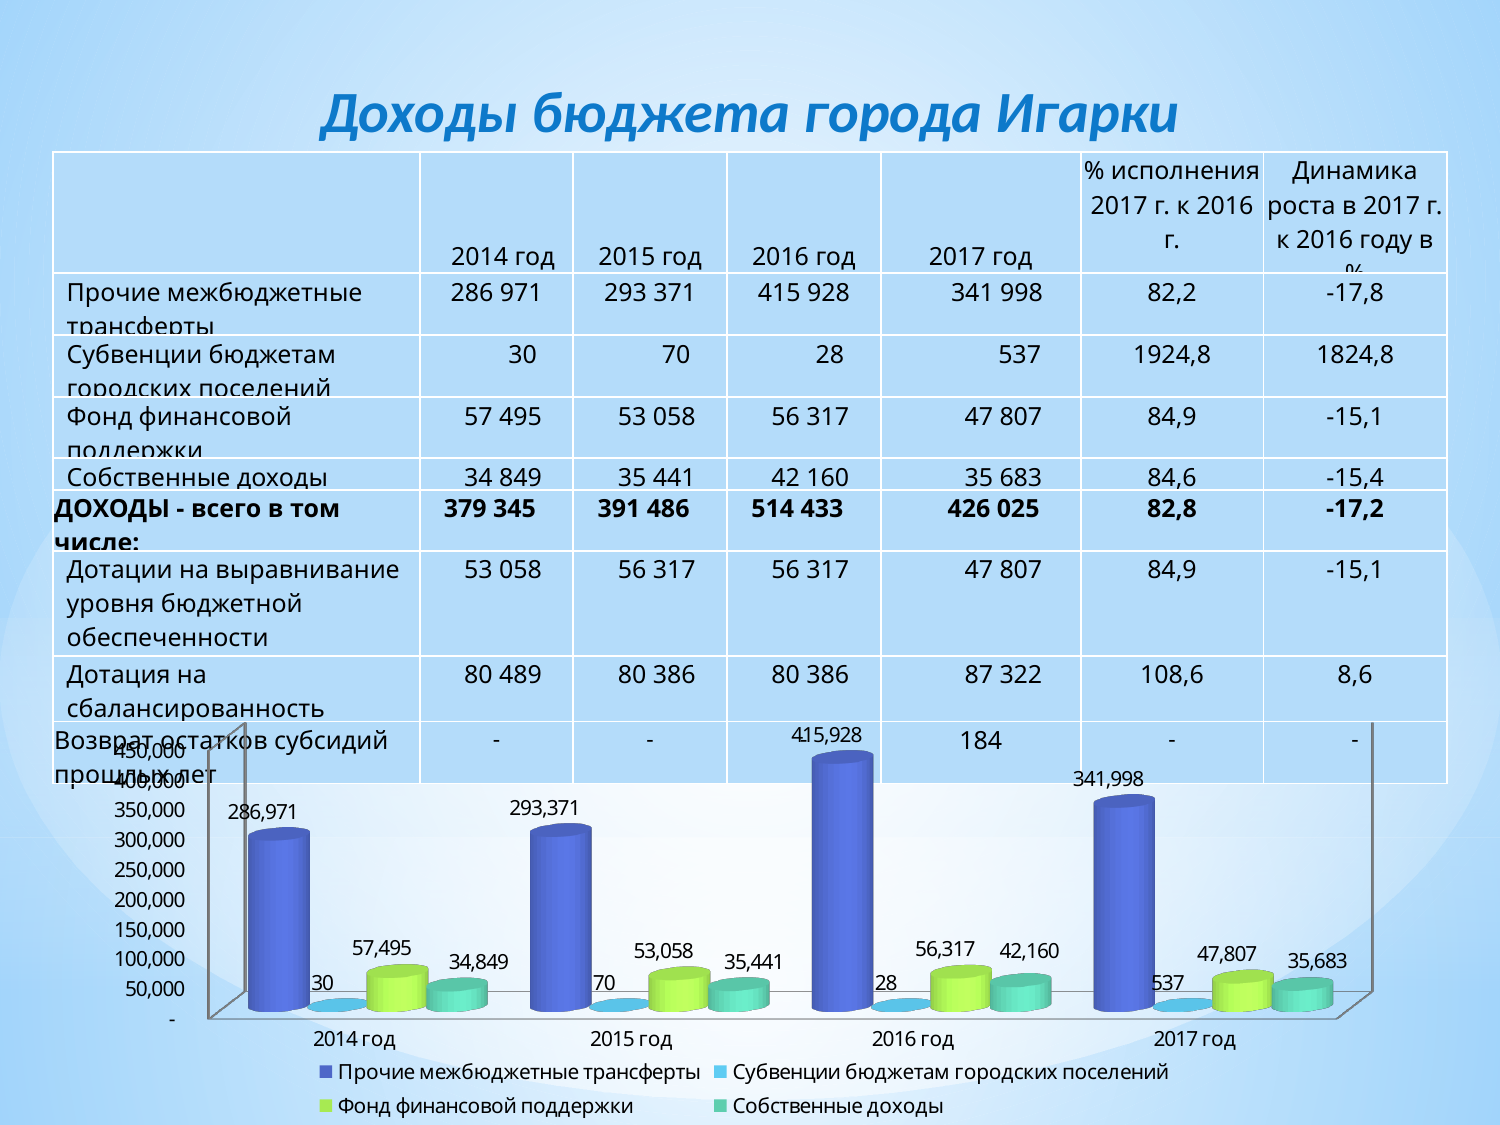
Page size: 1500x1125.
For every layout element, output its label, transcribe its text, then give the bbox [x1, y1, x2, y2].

table_cell 1824,8 [1264, 336, 1446, 396]
table_cell 84,9 [1082, 398, 1263, 457]
table_cell 56 317 [728, 398, 880, 457]
table_header 2017 год [882, 153, 1080, 272]
table_cell Дотации на выравнивание уровня бюджетной обеспеченности [54, 552, 419, 655]
table_cell Собственные доходы [54, 459, 419, 489]
table_cell Дотация на сбалансированность [54, 657, 419, 701]
table_cell 341 998 [882, 274, 1080, 334]
table_cell 53 058 [574, 398, 726, 457]
table_cell 56 317 [574, 552, 726, 655]
table_cell 8,6 [1264, 657, 1446, 701]
table_header 2014 год [421, 153, 572, 272]
table_cell 82,8 [1082, 491, 1263, 550]
table_header 2016 год [728, 153, 880, 272]
table_cell 28 [728, 336, 880, 396]
table_cell -17,2 [1264, 491, 1446, 550]
text_box Доходы бюджета города Игарки [305, 66, 1195, 151]
table_cell 108,6 [1082, 657, 1263, 701]
table_cell 47 807 [882, 398, 1080, 457]
table_cell -15,4 [1264, 459, 1446, 489]
table_cell 391 486 [574, 491, 726, 550]
table_header 2015 год [574, 153, 726, 272]
table_cell 293 371 [574, 274, 726, 334]
table_cell 80 386 [728, 657, 880, 701]
table_cell 82,2 [1082, 274, 1263, 334]
chart [17, 703, 1471, 1125]
table_cell 35 683 [882, 459, 1080, 489]
table_cell Субвенции бюджетам городских поселений [54, 336, 419, 396]
table_cell ДОХОДЫ - всего в том числе: [54, 491, 419, 550]
table_cell 415 928 [728, 274, 880, 334]
table_cell 34 849 [421, 459, 572, 489]
table_cell -15,1 [1264, 552, 1446, 655]
table_cell 35 441 [574, 459, 726, 489]
table_cell -17,8 [1264, 274, 1446, 334]
table_cell 70 [574, 336, 726, 396]
table_header Динамика роста в 2017 г. к 2016 году в % [1264, 153, 1446, 272]
table_cell 42 160 [728, 459, 880, 489]
table_cell 87 322 [882, 657, 1080, 701]
table_cell 47 807 [882, 552, 1080, 655]
table_cell Прочие межбюджетные трансферты [54, 274, 419, 334]
table_cell 426 025 [882, 491, 1080, 550]
table_cell 80 386 [574, 657, 726, 701]
table_cell 379 345 [421, 491, 572, 550]
table_cell 84,6 [1082, 459, 1263, 489]
table_cell 514 433 [728, 491, 880, 550]
table_cell 84,9 [1082, 552, 1263, 655]
table_cell 30 [421, 336, 572, 396]
table_cell 53 058 [421, 552, 572, 655]
table_cell 56 317 [728, 552, 880, 655]
table_cell 1924,8 [1082, 336, 1263, 396]
table_cell 57 495 [421, 398, 572, 457]
table_header [54, 153, 419, 272]
table_cell 80 489 [421, 657, 572, 701]
table_cell 286 971 [421, 274, 572, 334]
table_cell Фонд финансовой поддержки [54, 398, 419, 457]
table_cell -15,1 [1264, 398, 1446, 457]
table_header % исполнения 2017 г. к 2016 г. [1082, 153, 1263, 272]
table_cell 537 [882, 336, 1080, 396]
